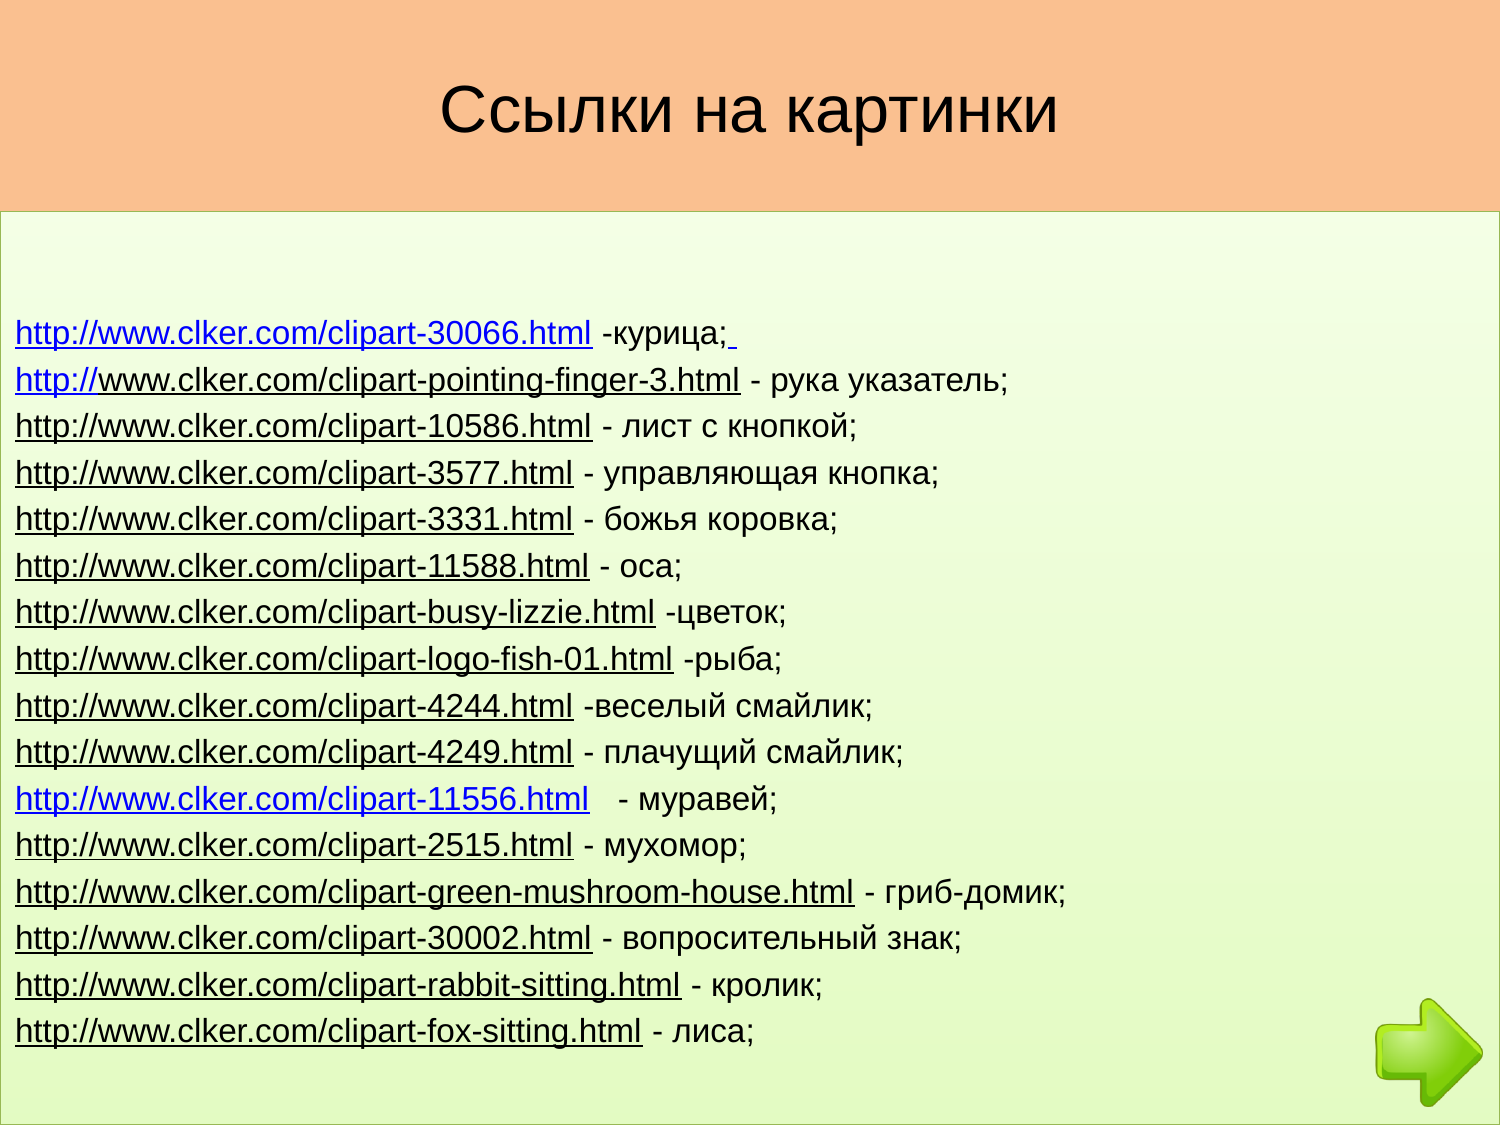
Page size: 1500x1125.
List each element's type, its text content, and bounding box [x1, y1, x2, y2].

picture [1375, 998, 1483, 1108]
list http://www.clker.com/clipart-30066.html -курица; http://www.clker.com/clipart-pointing-finger-3.html - рука указатель; http://www.clker.com/clipart-10586.html - лист с кнопкой; http://www.clker.com/clipart-3577.html - управляющая кнопка; http://www.clker.com/clipart-3331.html - божья коровка; http://www.clker.com/clipart-11588.html - оса; http://www.clker.com/clipart-busy-lizzie.html -цветок; http://www.clker.com/clipart-logo-fish-01.html -рыба; http://www.clker.com/clipart-4244.html -веселый смайлик; http://www.clker.com/clipart-4249.html - плачущий смайлик; http://www.clker.com/clipart-11556.html - муравей; http://www.clker.com/clipart-2515.html - мухомор; http://www.clker.com/clipart-green-mushroom-house.html - гриб-домик; http://www.clker.com/clipart-30002.html - вопросительный знак; http://www.clker.com/clipart-rabbit-sitting.html - кролик; http://www.clker.com/clipart-fox-sitting.html - лиса; [0, 213, 1500, 1125]
text_box Ссылки на картинки [0, 0, 1500, 213]
